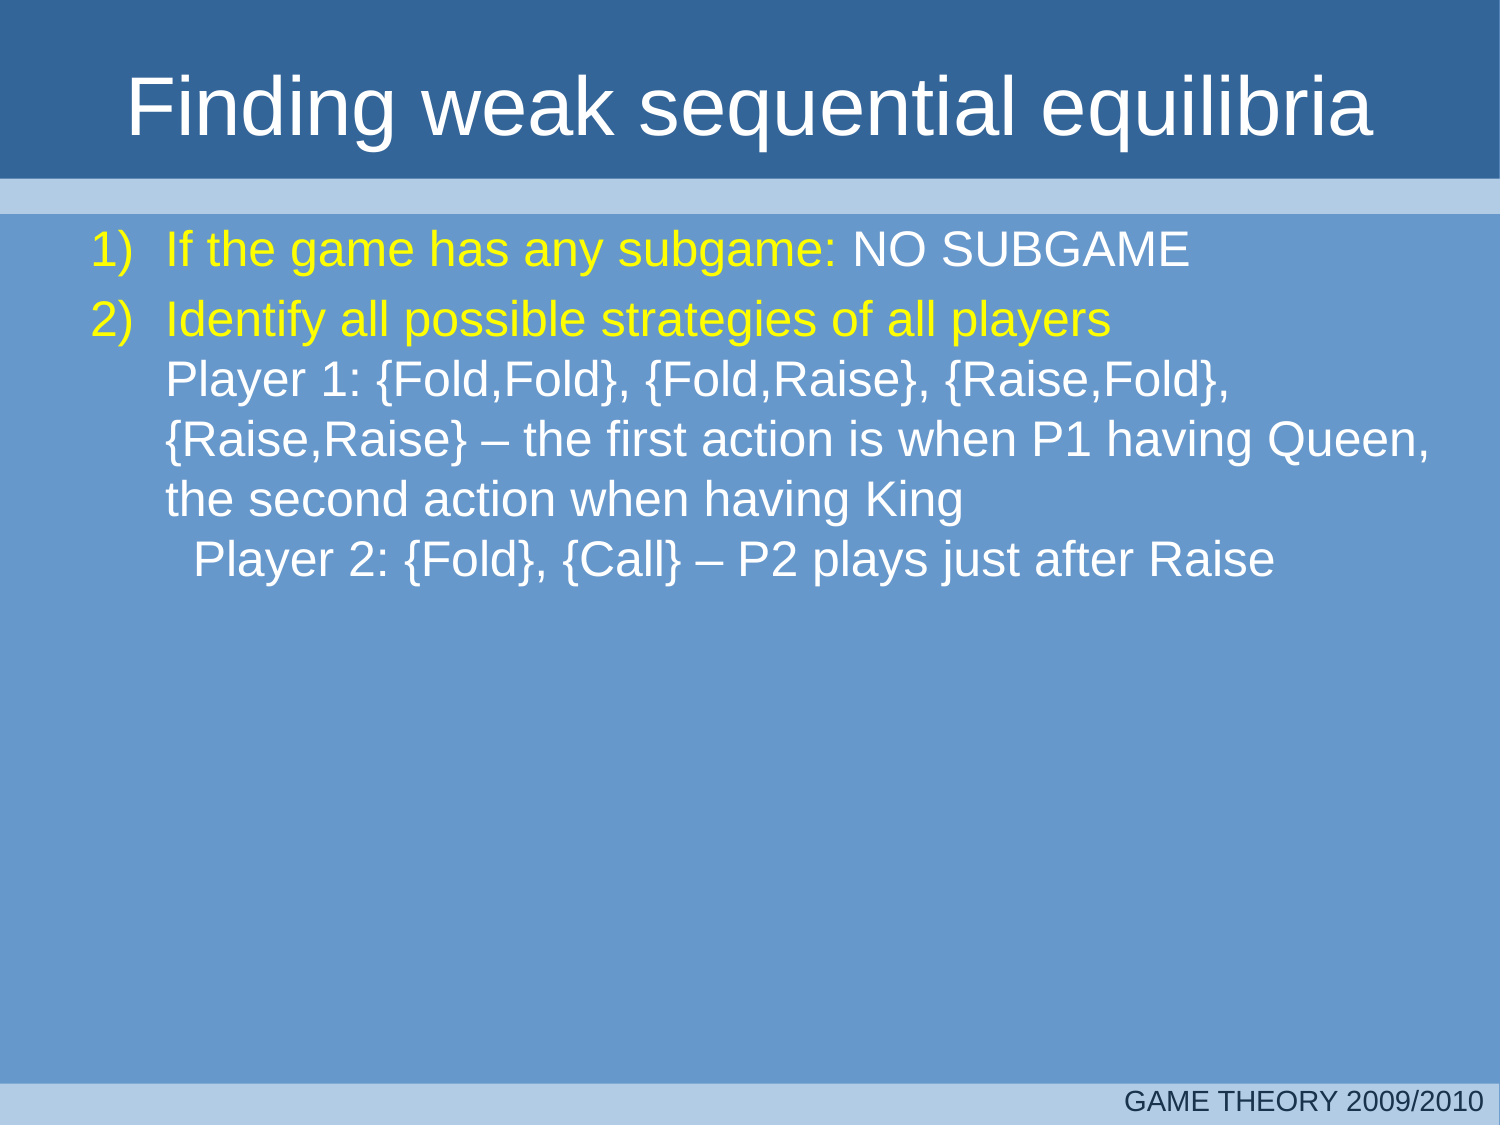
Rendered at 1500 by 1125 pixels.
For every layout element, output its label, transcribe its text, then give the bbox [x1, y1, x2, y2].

text_box GAME THEORY 2009/2010 [1109, 1075, 1500, 1125]
title Finding weak sequential equilibria [0, 42, 1500, 162]
list If the game has any subgame: NO SUBGAME Identify all possible strategies of all players Player 1: {Fold,Fold}, {Fold,Raise}, {Raise,Fold}, {Raise,Raise} – the first action is when P1 having Queen, the second action when having King Player 2: {Fold}, {Call} – P2 plays just after Raise [0, 208, 1500, 1000]
